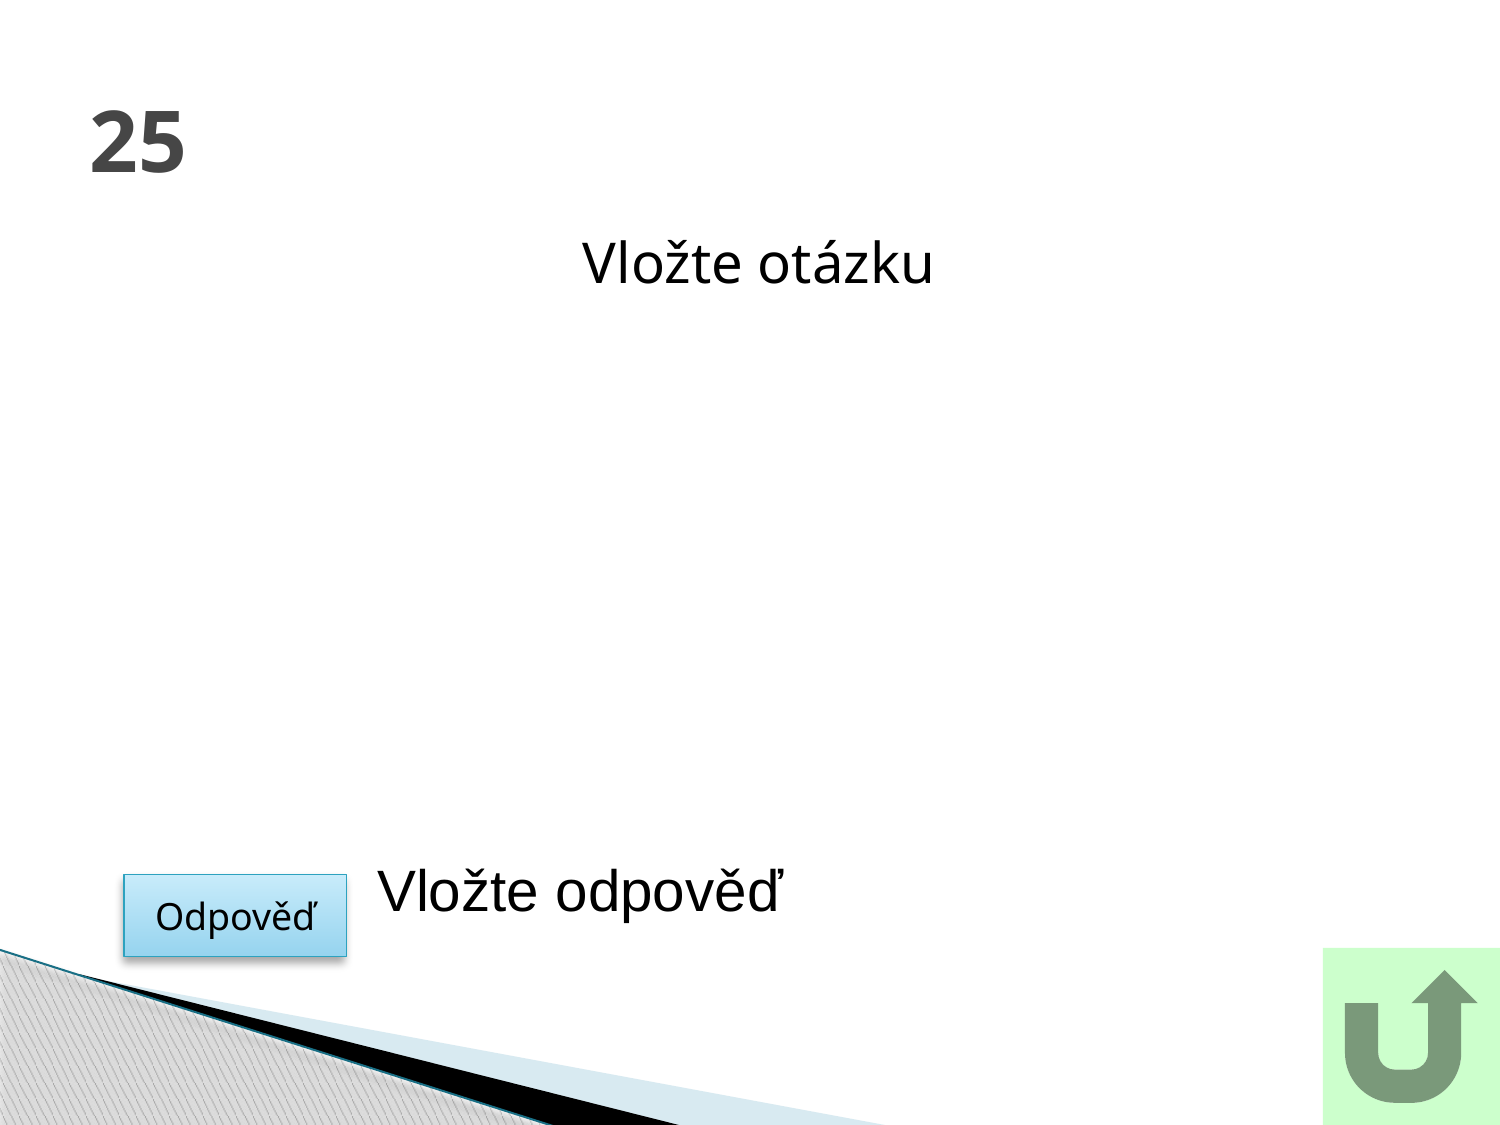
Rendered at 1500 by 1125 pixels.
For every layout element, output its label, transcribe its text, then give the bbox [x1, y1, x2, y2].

text_box [1322, 947, 1500, 1125]
text_box Odpověď [123, 874, 347, 957]
title 25 [75, 45, 1425, 233]
text_box Vložte odpověď [362, 846, 799, 931]
list Vložte otázku [75, 233, 1425, 350]
